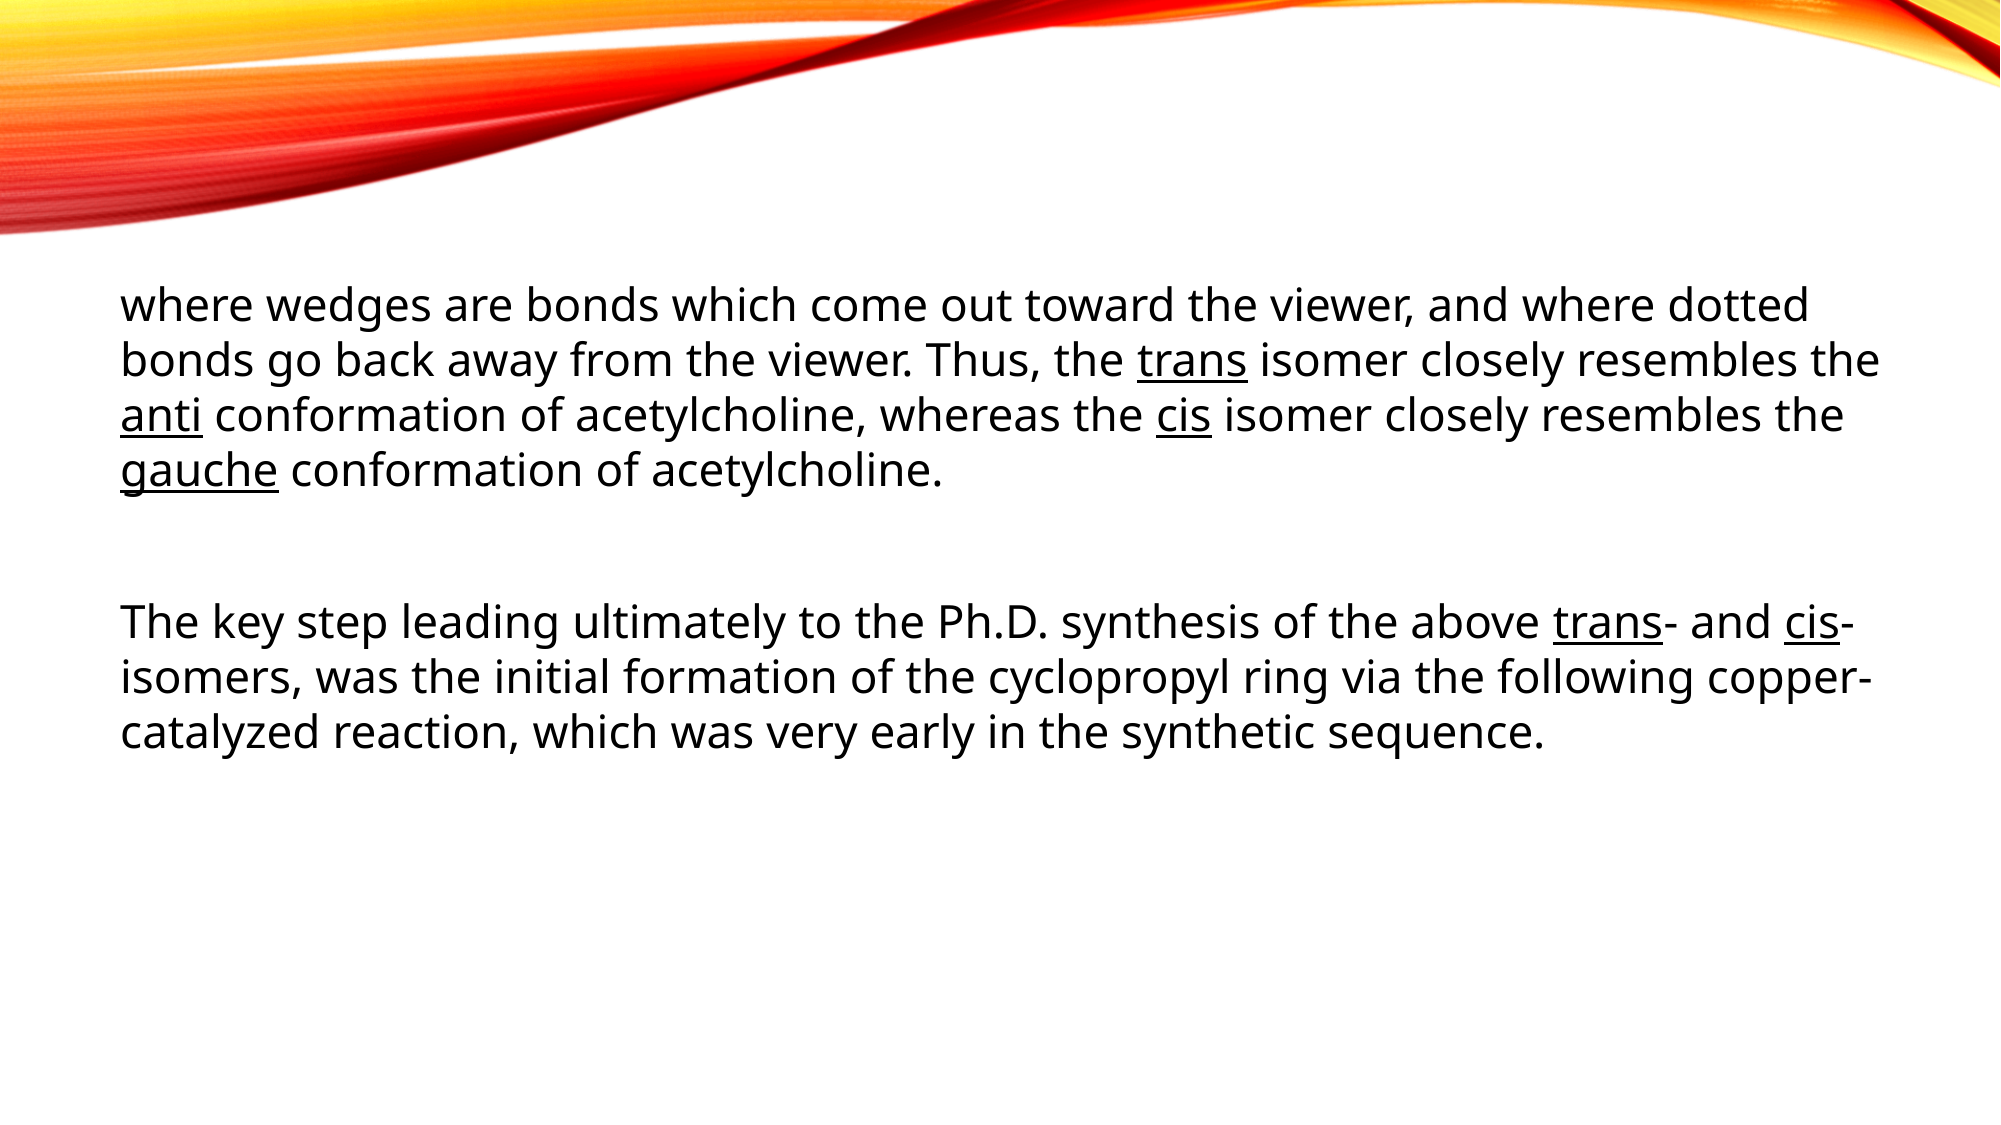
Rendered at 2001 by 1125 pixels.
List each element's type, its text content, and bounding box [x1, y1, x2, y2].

list where wedges are bonds which come out toward the viewer, and where dotted bonds go back away from the viewer. Thus, the trans isomer closely resembles the anti conformation of acetylcholine, whereas the cis isomer closely resembles the gauche conformation of acetylcholine. The key step leading ultimately to the Ph.D. synthesis of the above trans- and cis- isomers, was the initial formation of the cyclopropyl ring via the following copper-catalyzed reaction, which was very early in the synthetic sequence. [105, 268, 1907, 929]
picture [0, 0, 2000, 237]
